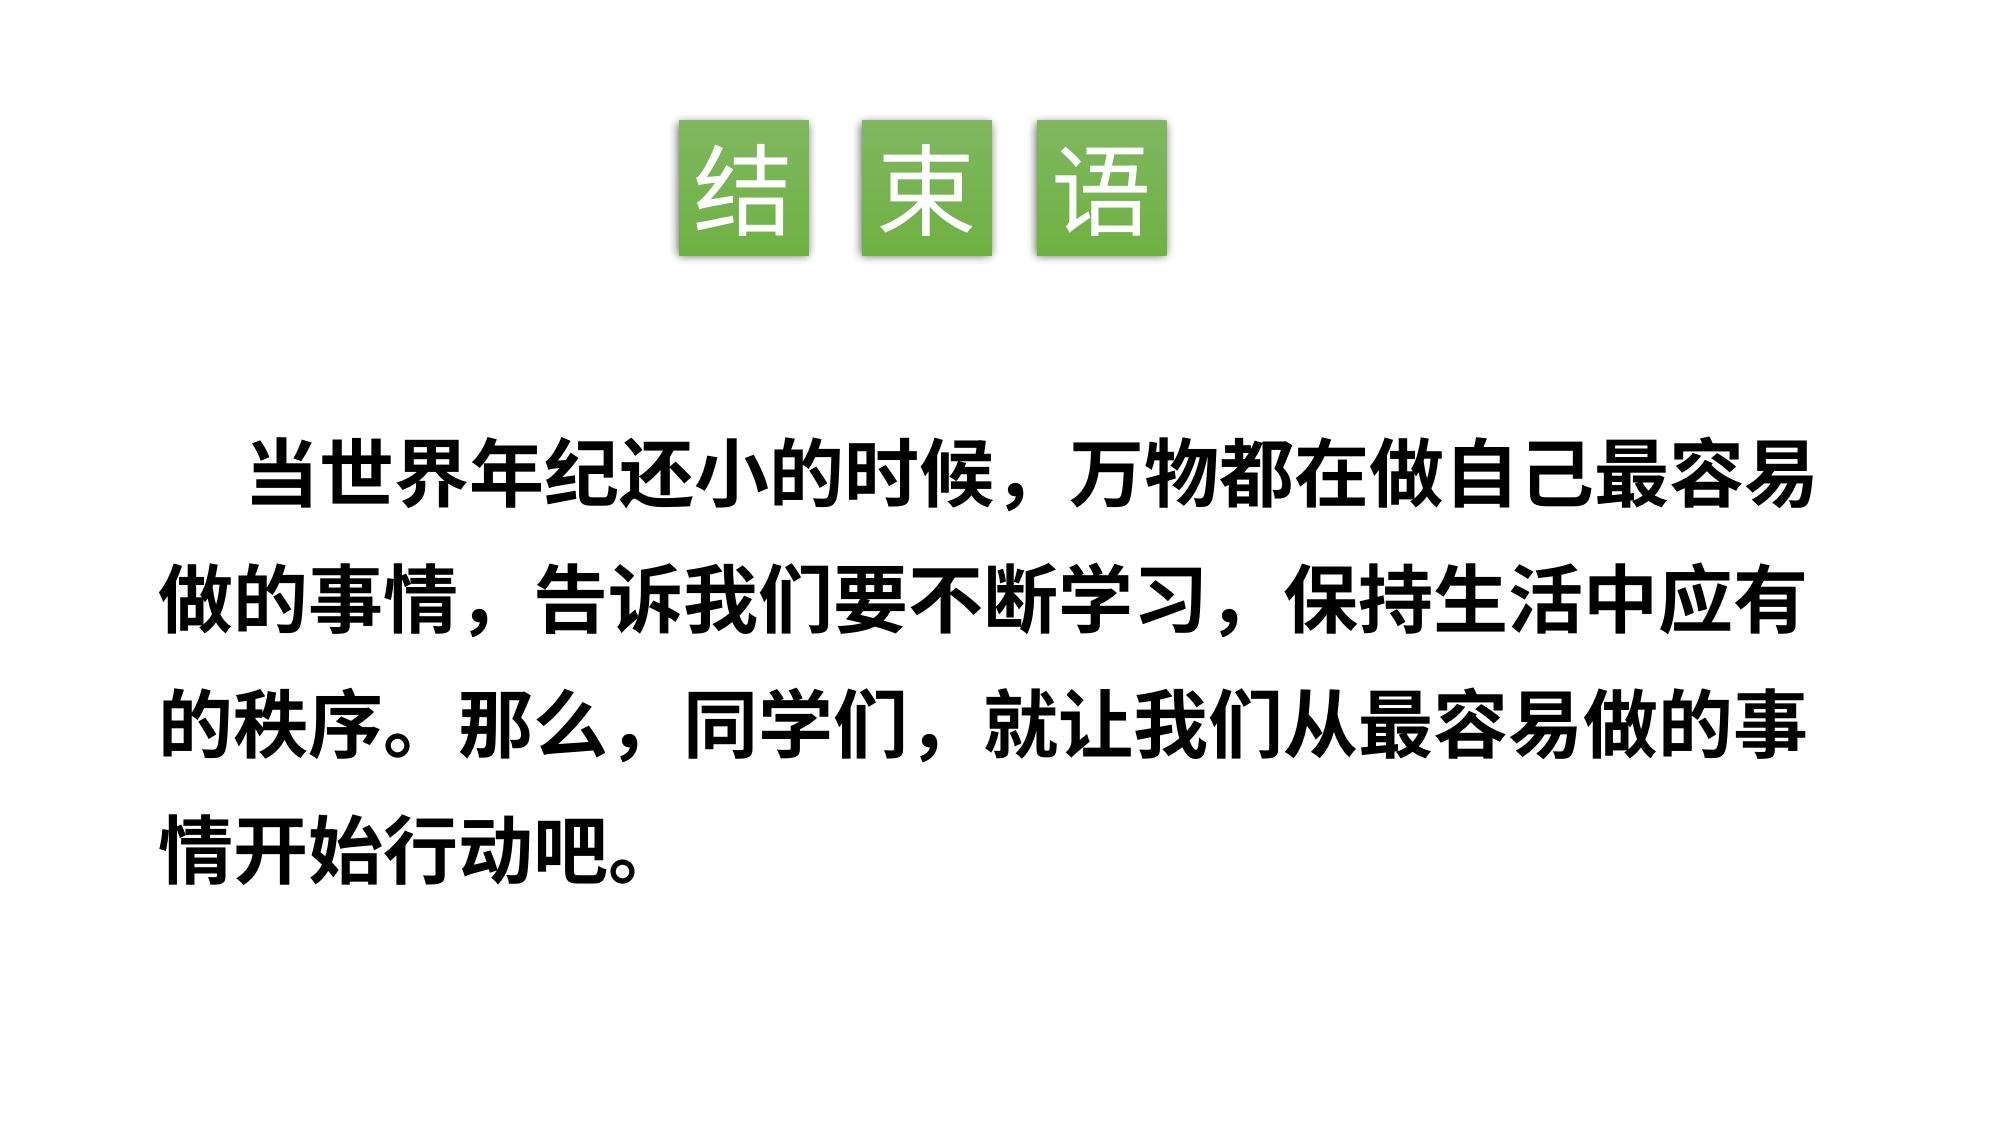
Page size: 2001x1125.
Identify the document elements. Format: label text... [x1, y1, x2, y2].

text_box 语 [1036, 120, 1167, 256]
text_box 当世界年纪还小的时候，万物都在做自己最容易做的事情，告诉我们要不断学习，保持生活中应有的秩序。那么，同学们，就让我们从最容易做的事情开始行动吧。 [143, 382, 1893, 902]
text_box 束 [862, 120, 992, 256]
text_box 结 [679, 120, 809, 256]
